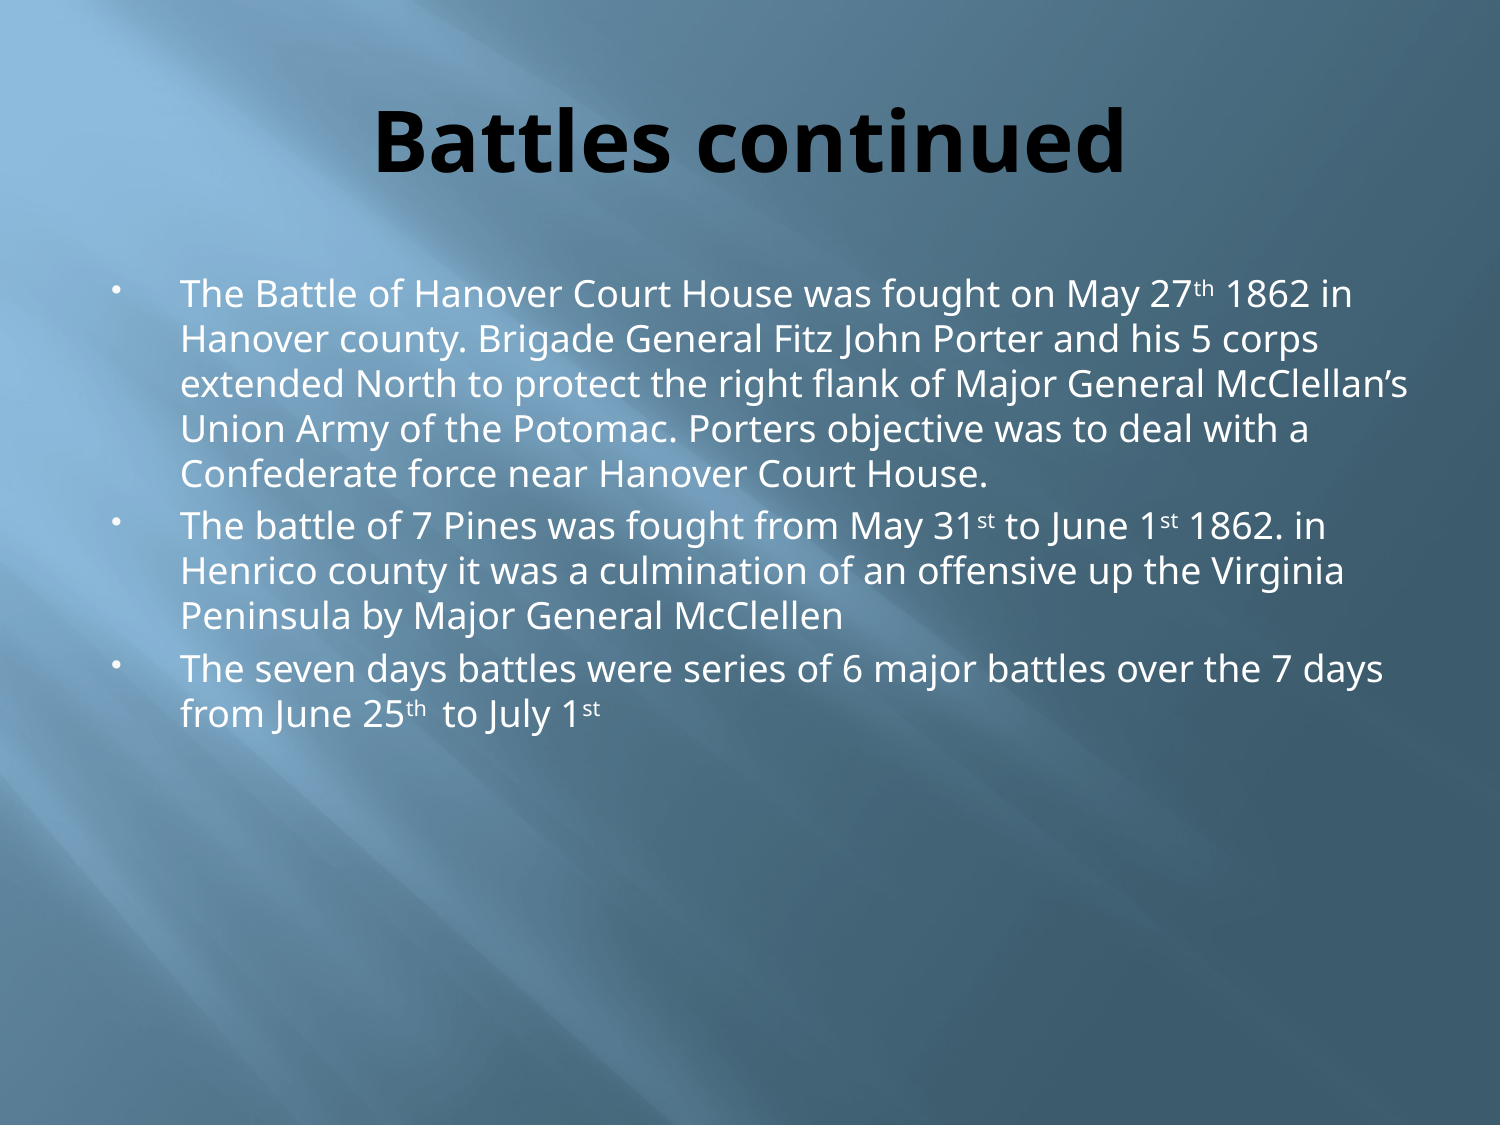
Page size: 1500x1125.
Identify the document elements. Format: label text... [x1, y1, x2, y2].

list The Battle of Hanover Court House was fought on May 27th 1862 in Hanover county. Brigade General Fitz John Porter and his 5 corps extended North to protect the right flank of Major General McClellan’s Union Army of the Potomac. Porters objective was to deal with a Confederate force near Hanover Court House. The battle of 7 Pines was fought from May 31st to June 1st 1862. in Henrico county it was a culmination of an offensive up the Virginia Peninsula by Major General McClellen The seven days battles were series of 6 major battles over the 7 days from June 25th to July 1st [75, 262, 1425, 1035]
title Battles continued [75, 45, 1425, 233]
